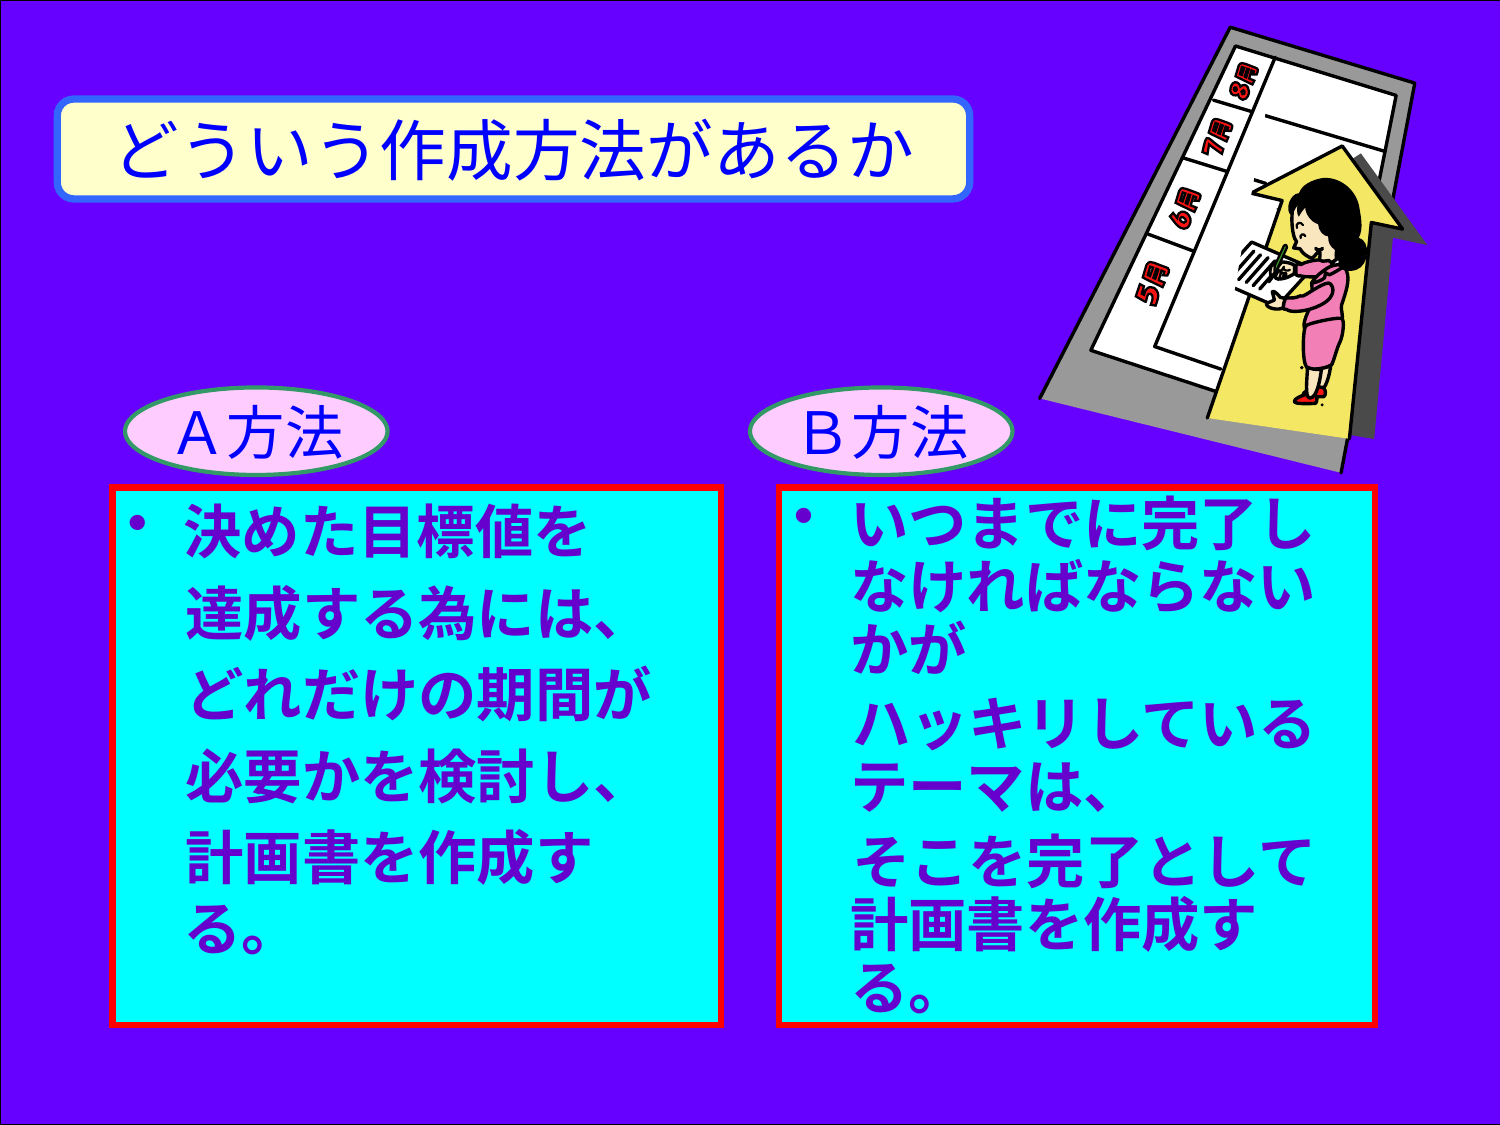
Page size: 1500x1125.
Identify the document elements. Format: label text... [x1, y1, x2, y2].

picture [1037, 24, 1428, 476]
text_box Ｂ方法 [750, 387, 1013, 475]
text_box [0, 0, 1500, 1125]
text_box いつまでに完了しなければならないかが ハッキリしているテーマは、 そこを完了として計画書を作成する。 [779, 487, 1375, 1025]
list 決めた目標値を 達成する為には、 どれだけの期間が 必要かを検討し、 計画書を作成する。 [112, 487, 721, 1025]
text_box Ａ方法 [125, 387, 388, 475]
text_box どういう作成方法があるか [57, 98, 970, 199]
